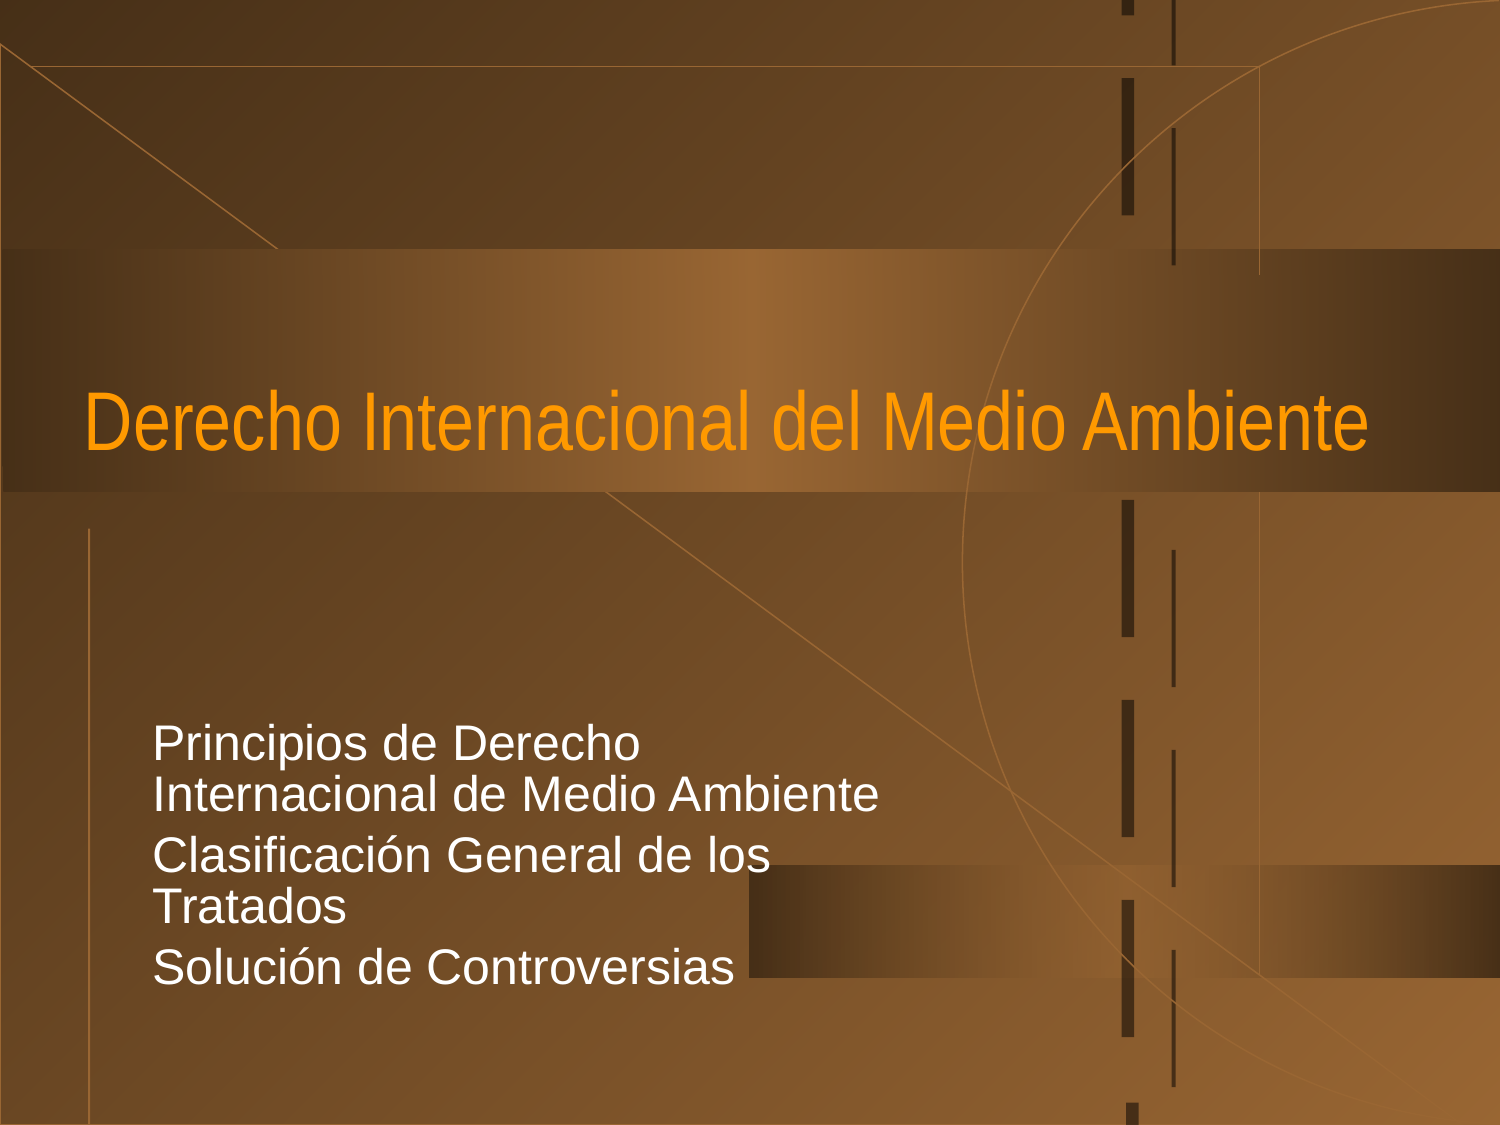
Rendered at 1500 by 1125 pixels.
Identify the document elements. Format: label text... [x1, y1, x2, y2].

title Derecho Internacional del Medio Ambiente [68, 249, 1460, 476]
subtitle Principios de Derecho Internacional de Medio Ambiente Clasificación General de los Tratados Solución de Controversias [137, 712, 954, 1049]
